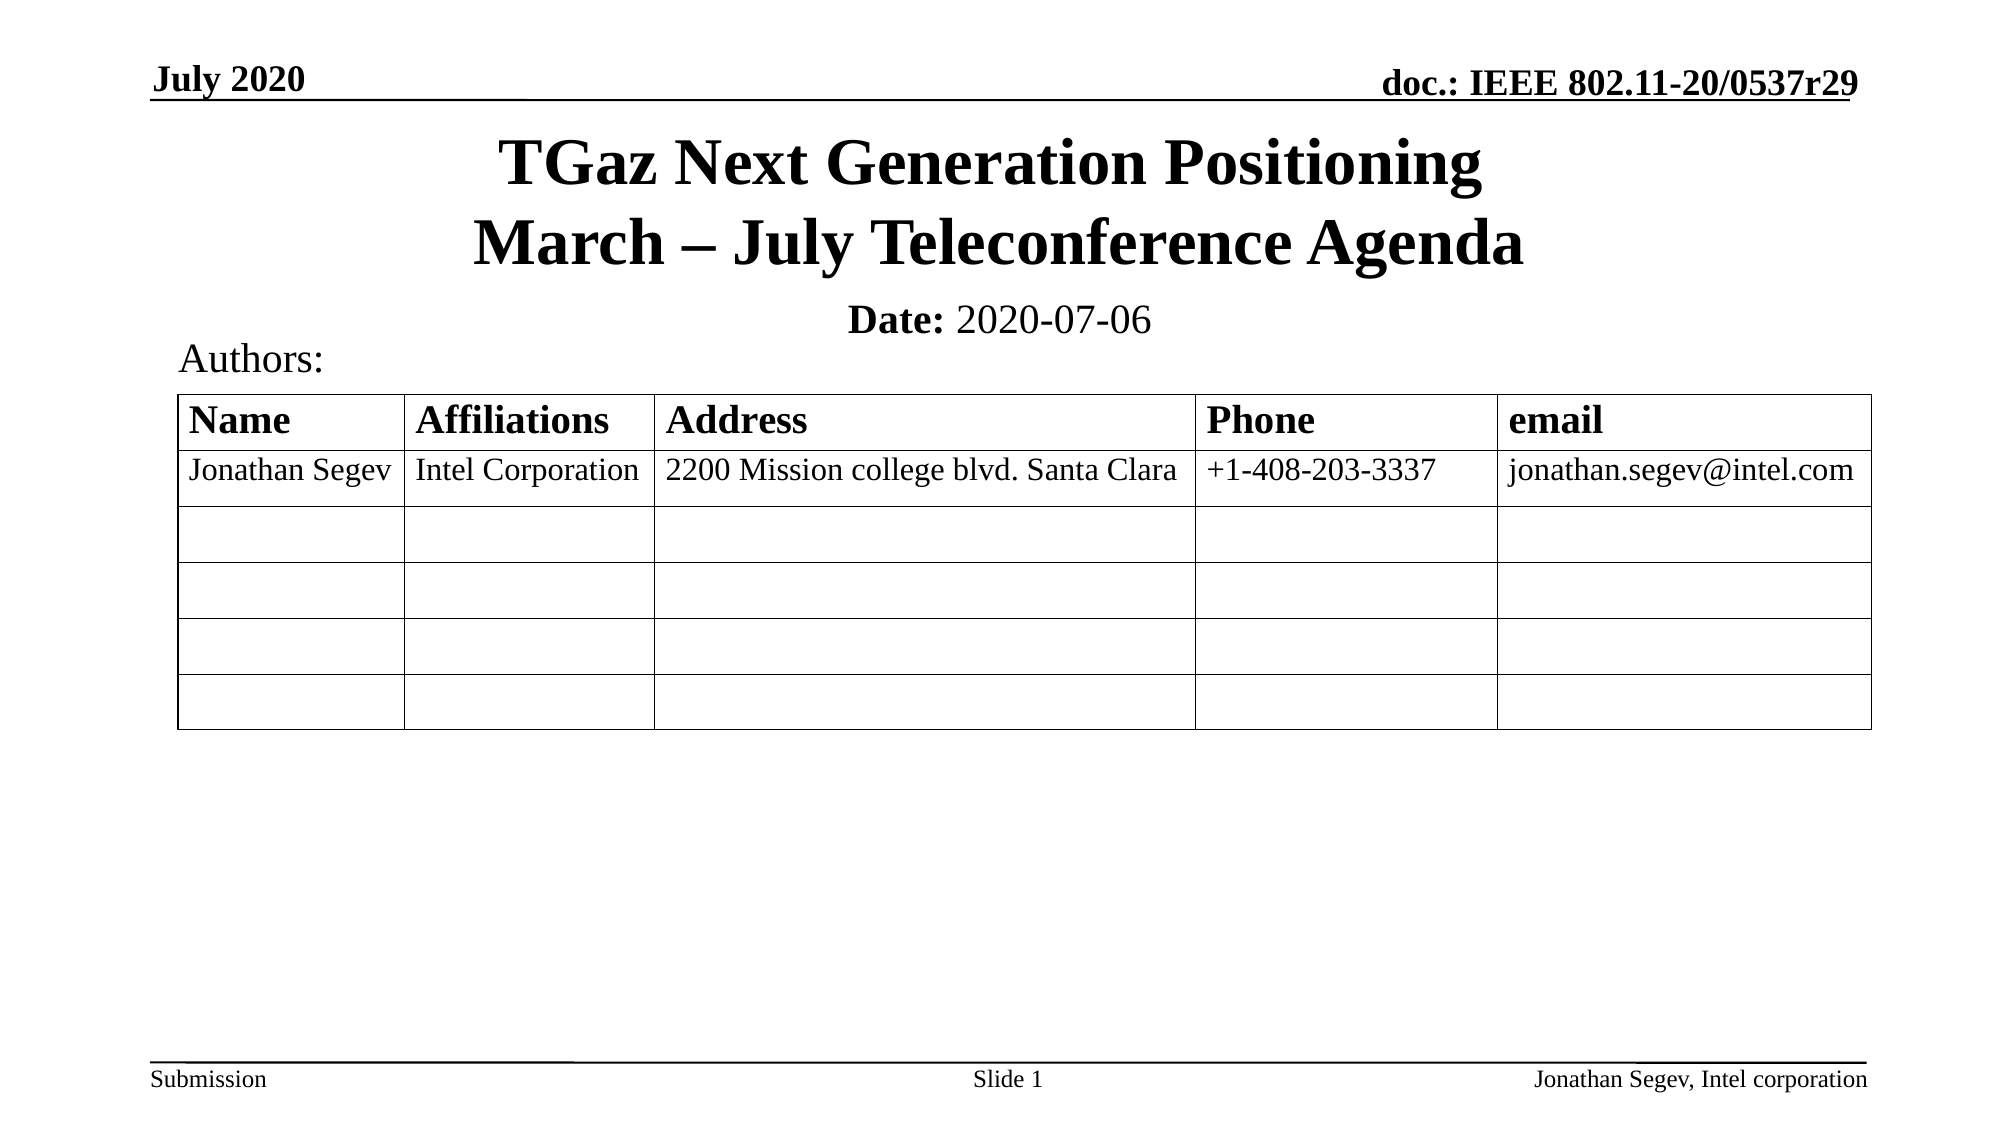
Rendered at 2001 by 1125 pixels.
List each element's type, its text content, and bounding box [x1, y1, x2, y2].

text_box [162, 394, 1893, 800]
title TGaz Next Generation Positioning March – July Teleconference Agenda [149, 76, 1851, 319]
slide_number Slide 1 [950, 1061, 1067, 1123]
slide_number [152, 54, 563, 100]
text_box Authors: [162, 323, 401, 387]
subtitle Date: 2020-07-06 [299, 283, 1701, 363]
footer Jonathan Segev, Intel corporation [1171, 1061, 1869, 1093]
